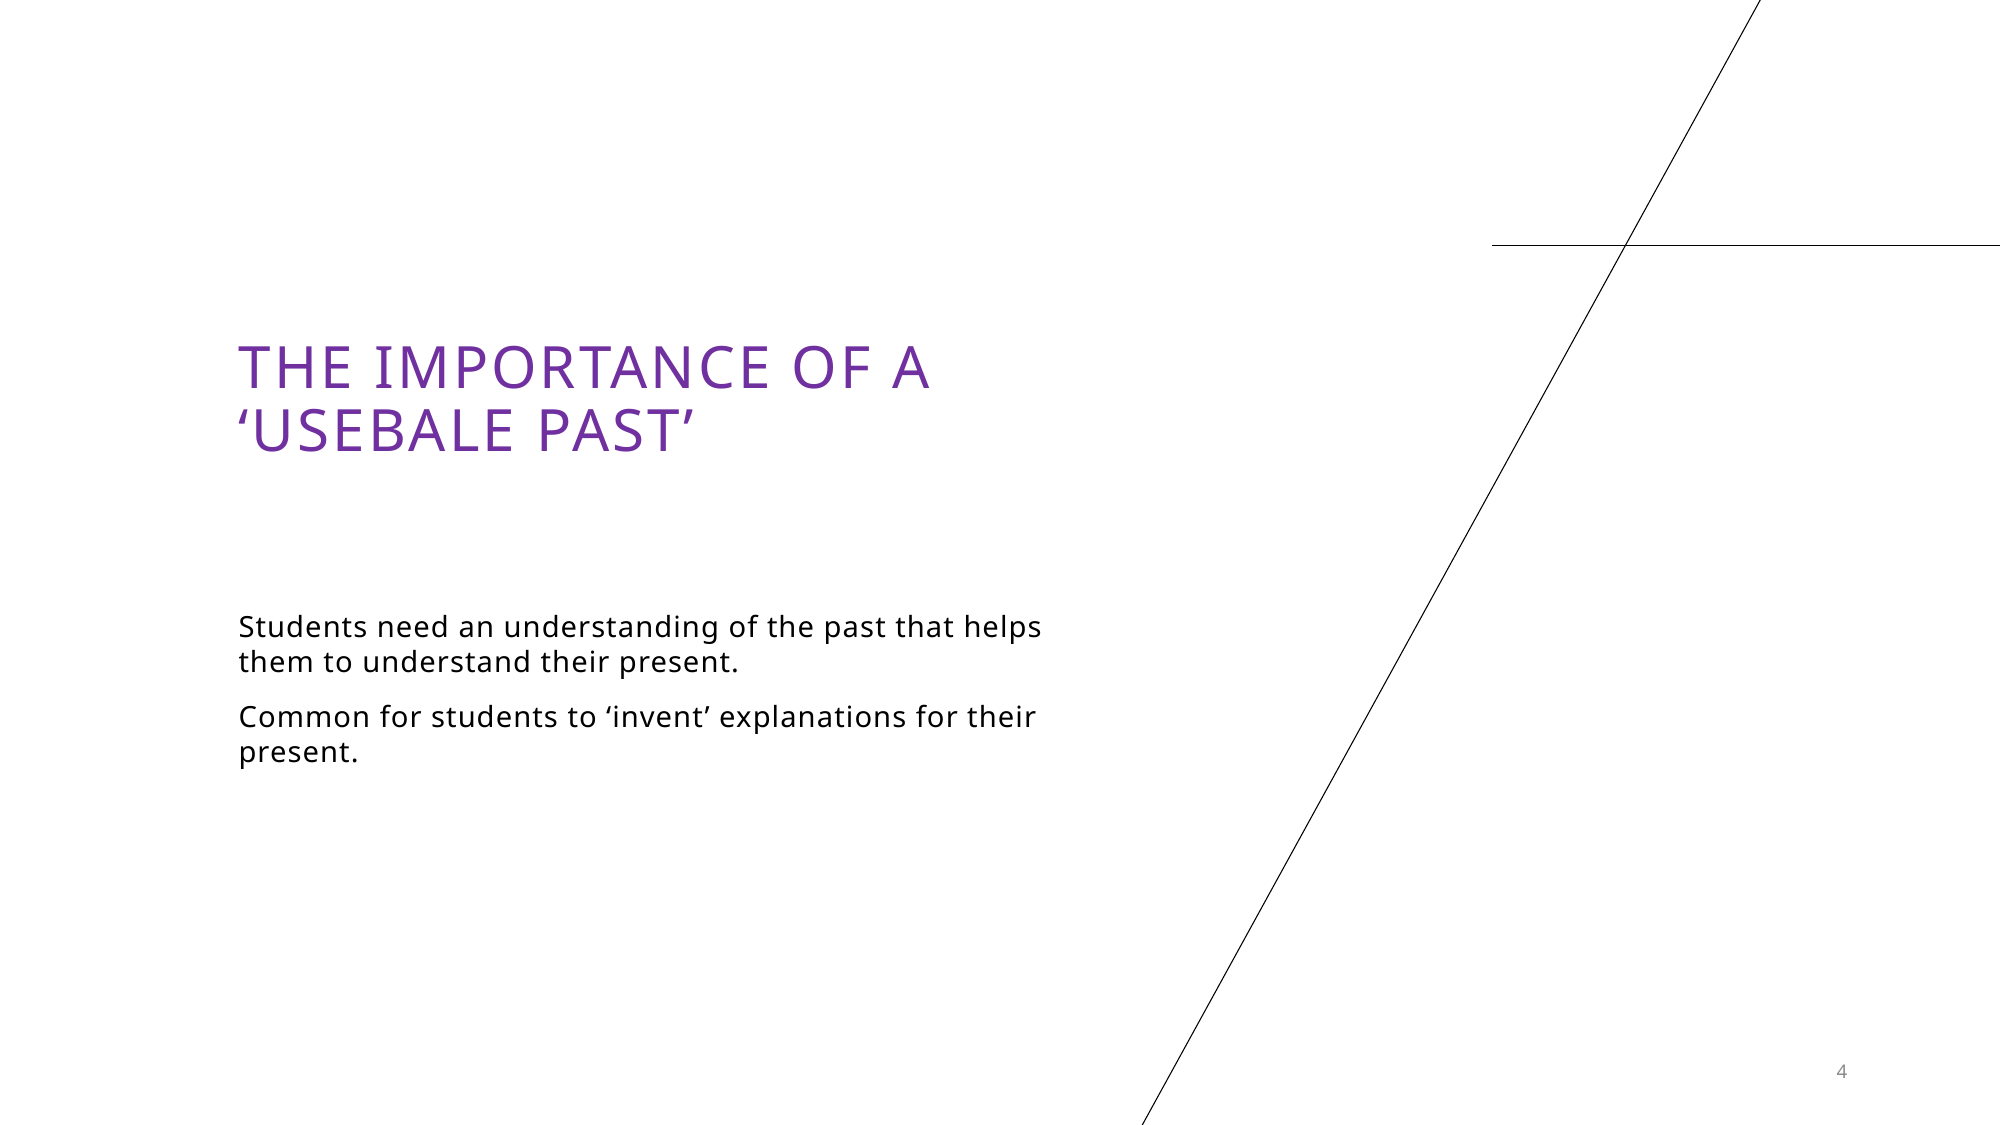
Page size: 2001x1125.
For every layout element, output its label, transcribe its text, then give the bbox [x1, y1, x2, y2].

title THE IMPORTANCE OF A ‘USEBALE PAST’ [223, 274, 1062, 472]
slide_number 4 [1412, 1042, 1863, 1103]
list Students need an understanding of the past that helps them to understand their present. Common for students to ‘invent’ explanations for their present. [223, 600, 1062, 851]
